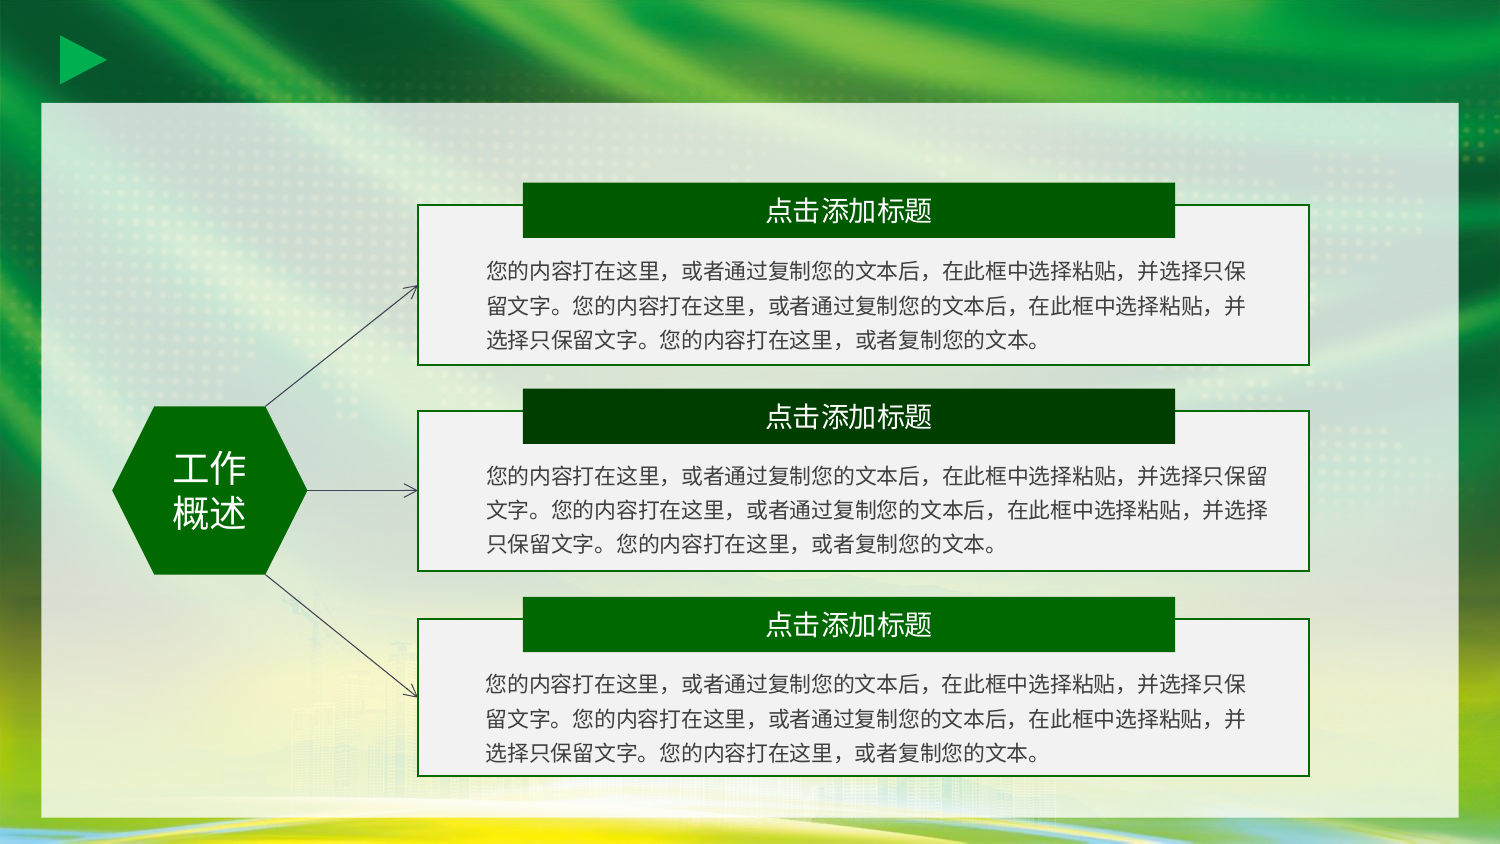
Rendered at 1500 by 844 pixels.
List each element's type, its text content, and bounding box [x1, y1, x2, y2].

text_box 您的内容打在这里，或者通过复制您的文本后，在此框中选择粘贴，并选择只保留文字。您的内容打在这里，或者通过复制您的文本后，在此框中选择粘贴，并选择只保留文字。您的内容打在这里，或者复制您的文本。 [474, 244, 1274, 359]
text_box [417, 618, 1310, 777]
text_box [265, 574, 418, 698]
text_box [417, 410, 1310, 572]
text_box 点击添加标题 [522, 388, 1176, 445]
text_box 点击添加标题 [522, 182, 1176, 239]
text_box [265, 284, 418, 407]
text_box [417, 204, 1310, 366]
text_box 您的内容打在这里，或者通过复制您的文本后，在此框中选择粘贴，并选择只保留文字。您的内容打在这里，或者通过复制您的文本后，在此框中选择粘贴，并选择只保留文字。您的内容打在这里，或者复制您的文本。 [474, 657, 1275, 772]
text_box 点击添加标题 [522, 596, 1176, 653]
text_box 您的内容打在这里，或者通过复制您的文本后，在此框中选择粘贴，并选择只保留文字。您的内容打在这里，或者通过复制您的文本后，在此框中选择粘贴，并选择只保留文字。您的内容打在这里，或者复制您的文本。 [474, 449, 1282, 563]
text_box 工作 概述 [111, 405, 309, 576]
picture [0, 0, 1500, 844]
